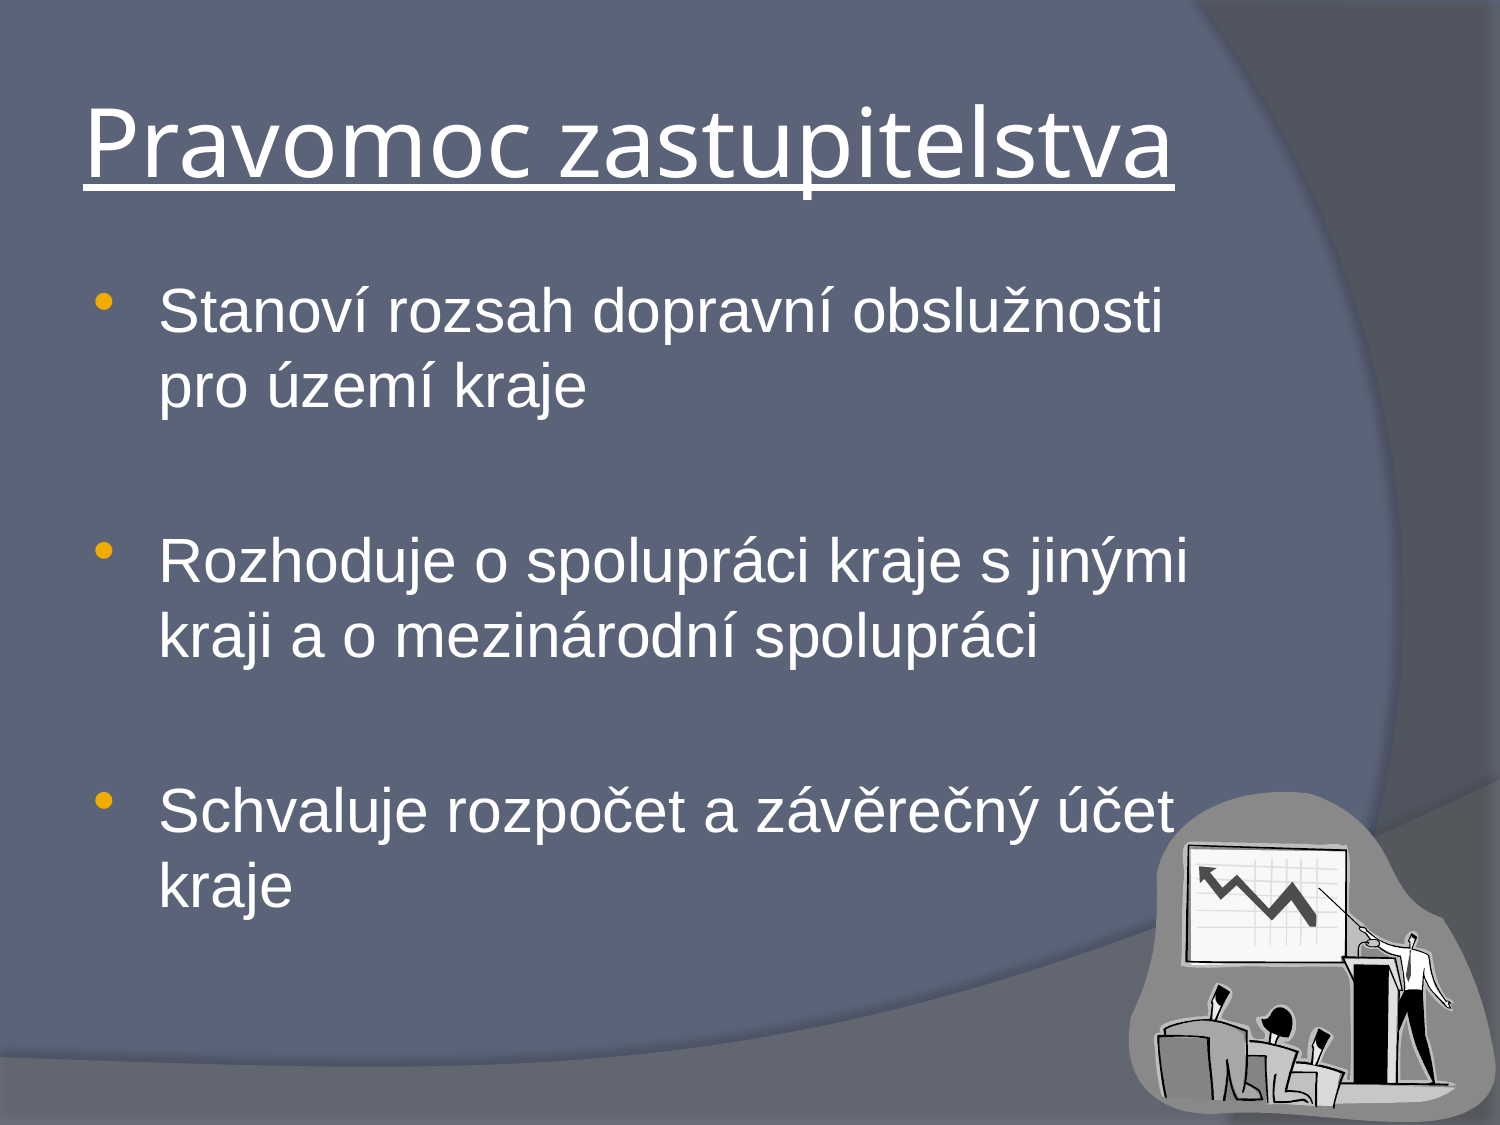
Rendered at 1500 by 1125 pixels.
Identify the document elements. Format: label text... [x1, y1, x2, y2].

title Pravomoc zastupitelstva [75, 45, 1300, 233]
picture [1124, 787, 1500, 1125]
list Stanoví rozsah dopravní obslužnosti pro území kraje Rozhoduje o spolupráci kraje s jinými kraji a o mezinárodní spolupráci Schvaluje rozpočet a závěrečný účet kraje [75, 262, 1211, 1005]
